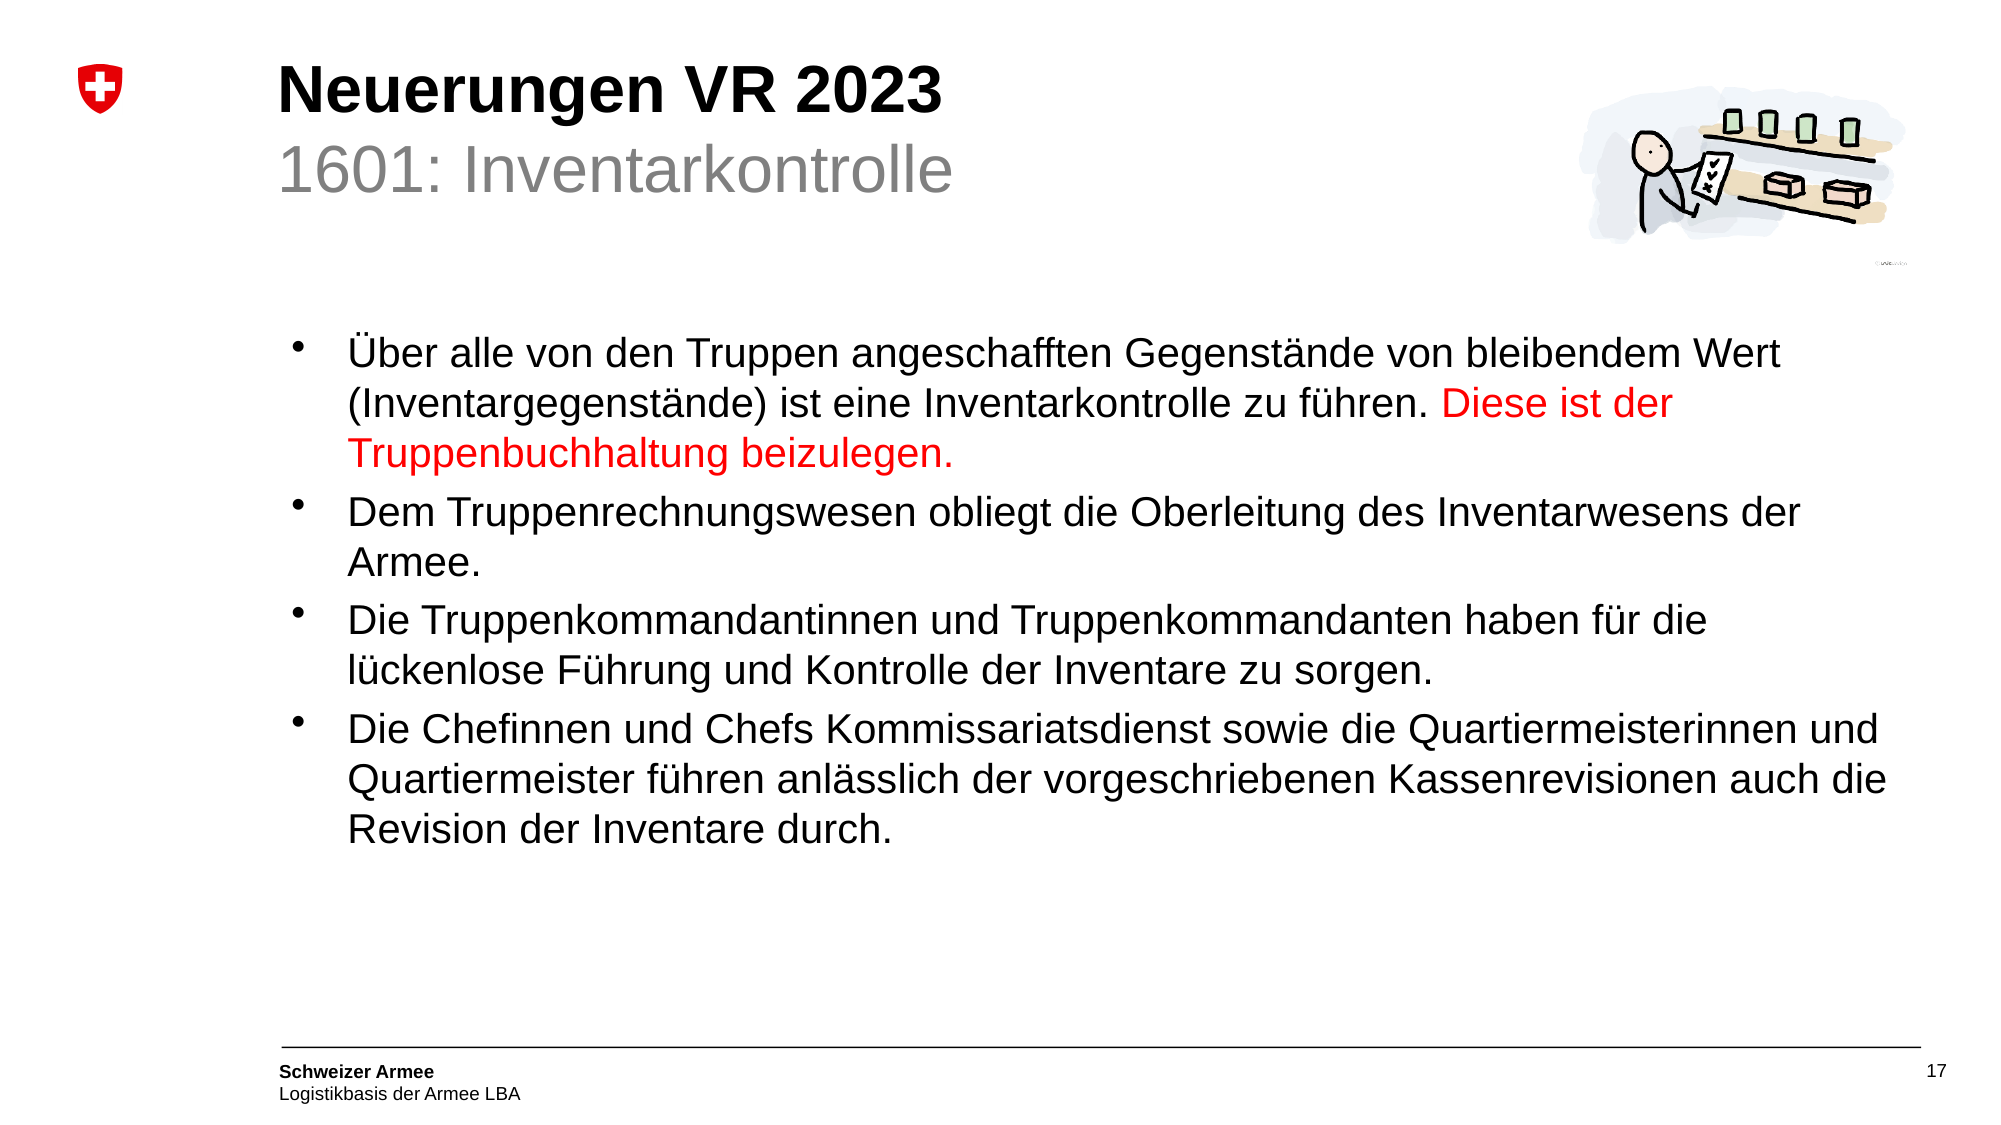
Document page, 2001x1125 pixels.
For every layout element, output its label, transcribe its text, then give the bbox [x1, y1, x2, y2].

title Neuerungen VR 2023 1601: Inventarkontrolle [277, 45, 1910, 209]
picture [1573, 65, 1910, 268]
picture [78, 64, 123, 115]
list Über alle von den Truppen angeschafften Gegenstände von bleibendem Wert (Inventargegenstände) ist eine Inventarkontrolle zu führen. Diese ist der Truppenbuchhaltung beizulegen. Dem Truppenrechnungswesen obliegt die Oberleitung des Inventarwesens der Armee. Die Truppenkommandantinnen und Truppenkommandanten haben für die lückenlose Führung und Kontrolle der Inventare zu sorgen. Die Chefinnen und Chefs Kommissariatsdienst sowie die Quartiermeisterinnen und Quartiermeister führen anlässlich der vorgeschriebenen Kassenrevisionen auch die Revision der Inventare durch. [290, 326, 1910, 983]
